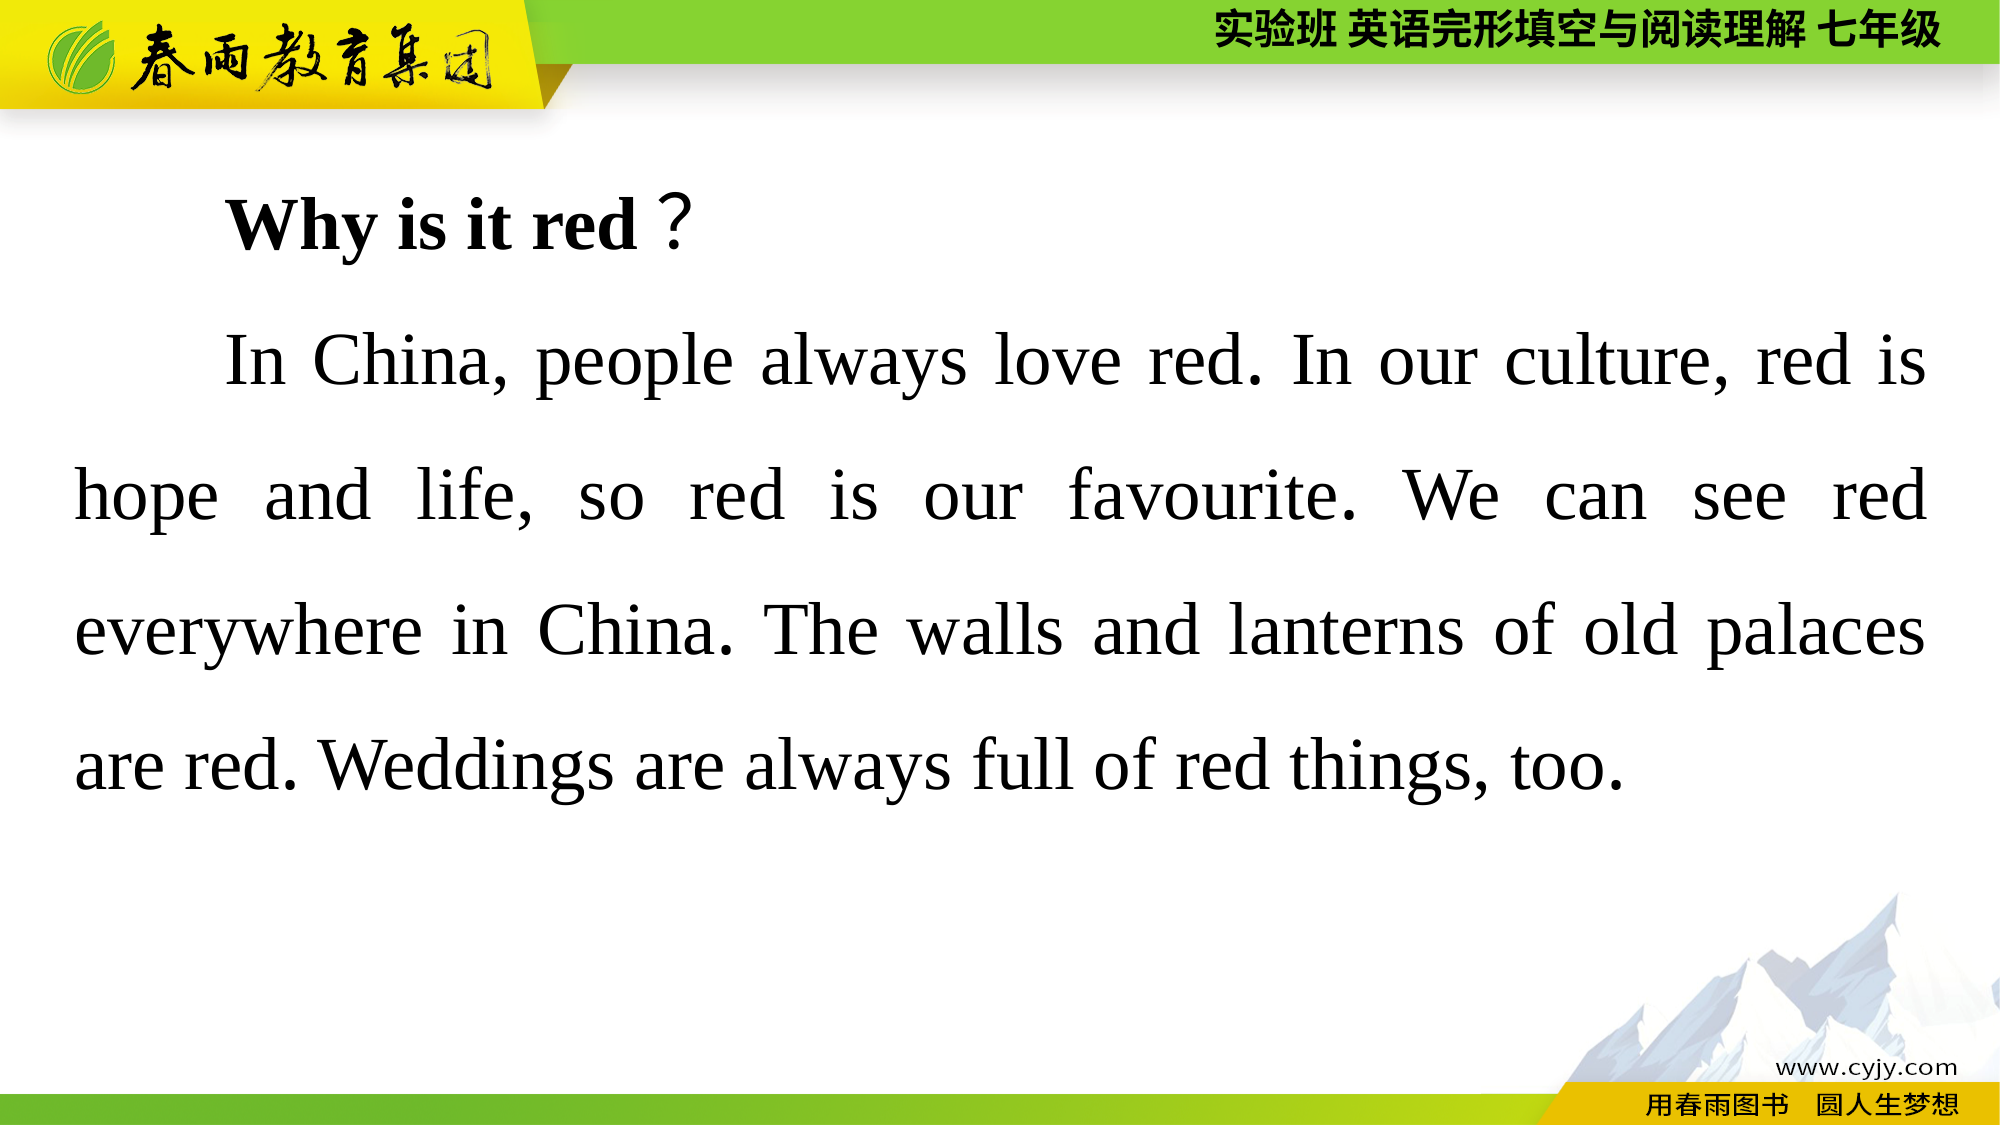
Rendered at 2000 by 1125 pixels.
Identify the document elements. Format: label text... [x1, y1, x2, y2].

picture [0, 0, 2000, 1125]
list Why is it red？ In China, people always love red. In our culture, red is hope and life, so red is our favourite. We can see red everywhere in China. The walls and lanterns of old palaces are red. Weddings are always full of red things, too. [59, 122, 1944, 820]
